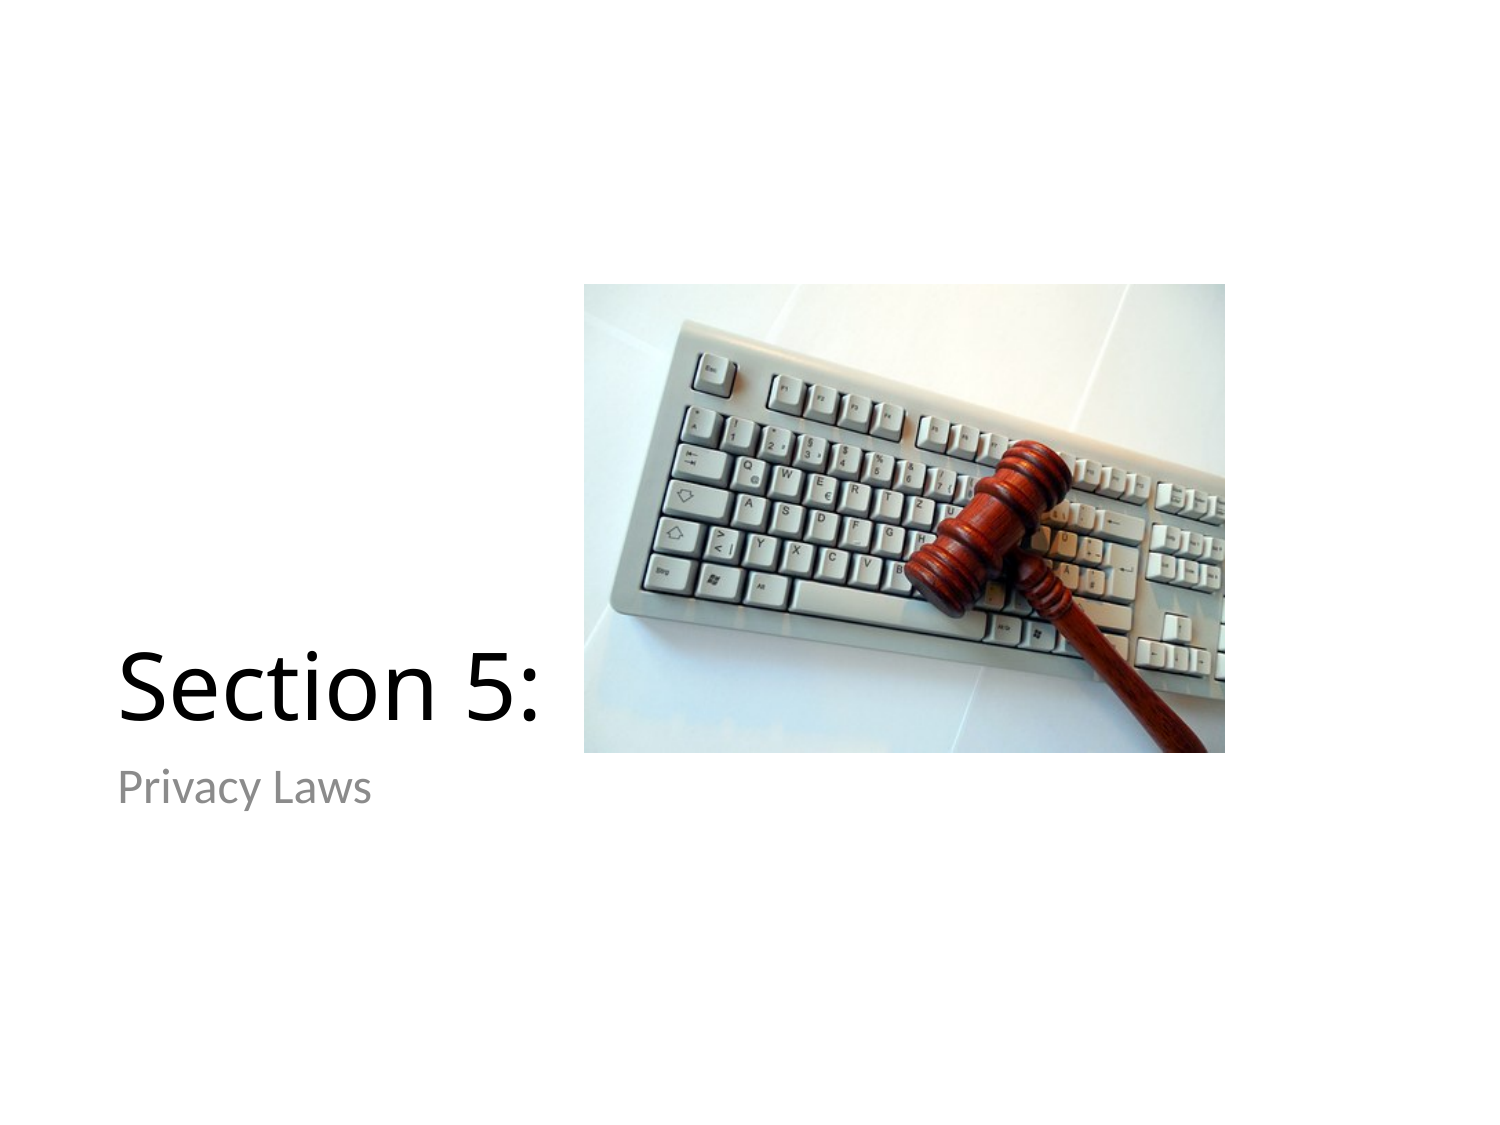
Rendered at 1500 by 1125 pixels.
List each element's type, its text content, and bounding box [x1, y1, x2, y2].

picture [583, 284, 1225, 753]
title Section 5: [102, 280, 1397, 749]
list Privacy Laws [102, 752, 1397, 1000]
